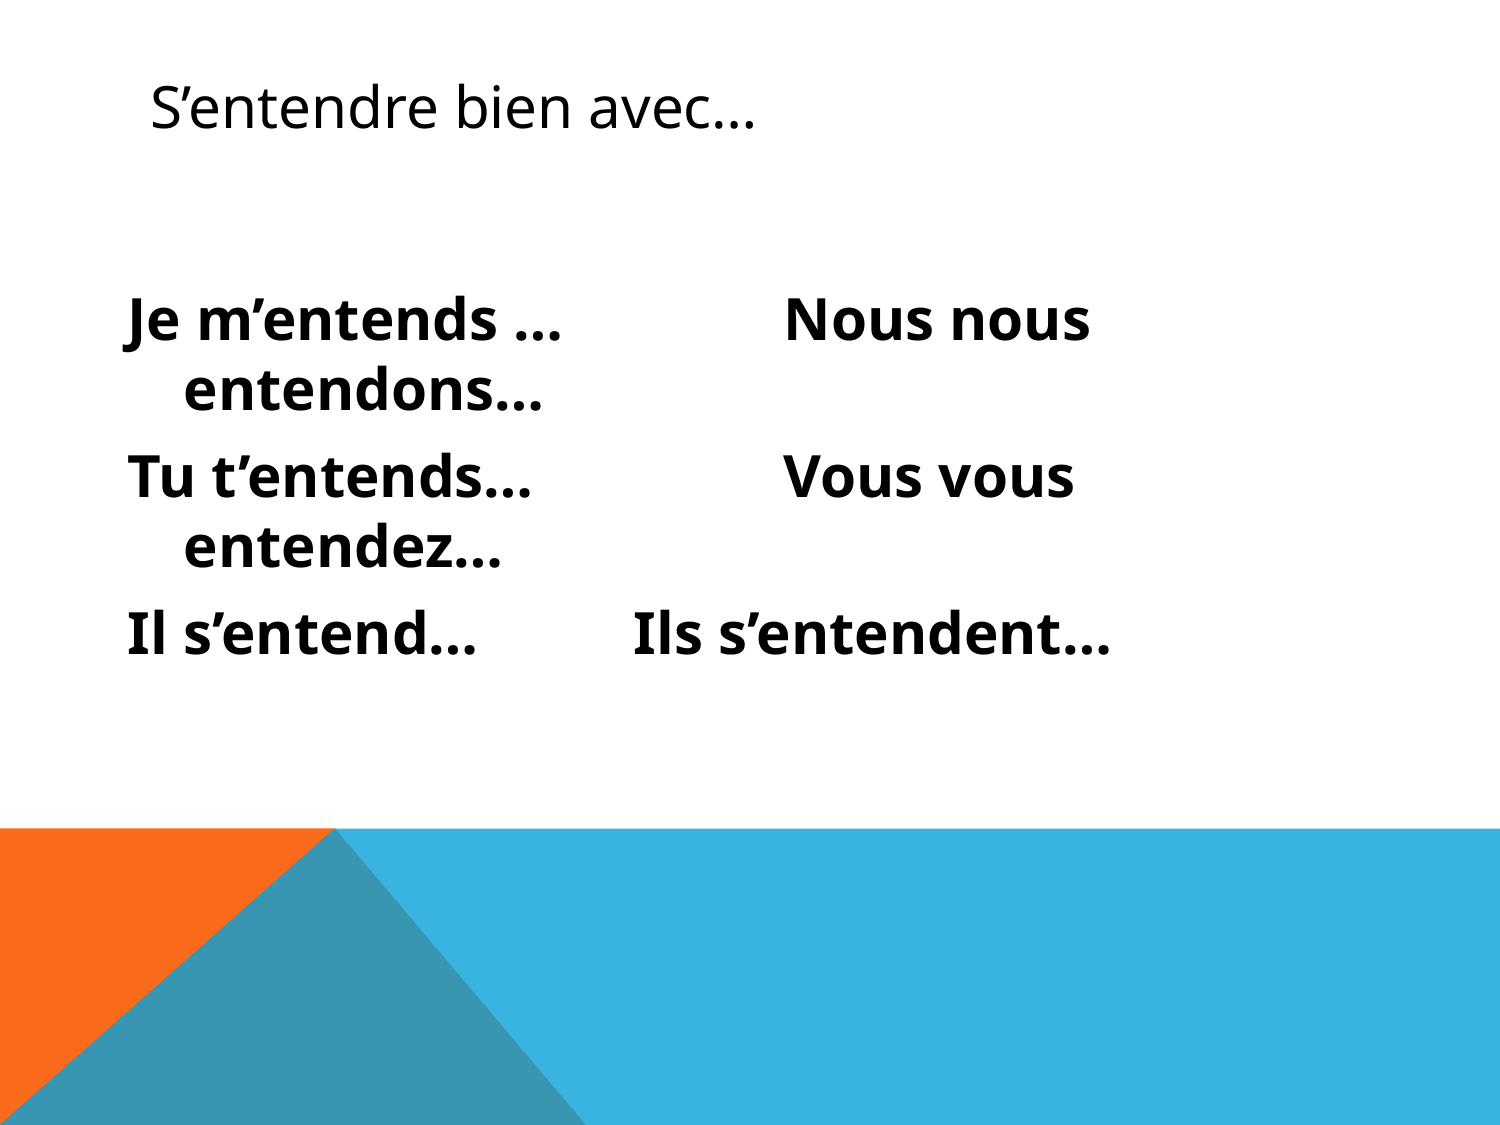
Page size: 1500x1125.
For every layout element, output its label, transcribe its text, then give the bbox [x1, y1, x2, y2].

title S’entendre bien avec… [135, 60, 1369, 150]
list Je m’entends … Nous nous entendons… Tu t’entends… Vous vous entendez… Il s’entend… Ils s’entendent… [112, 275, 1425, 550]
